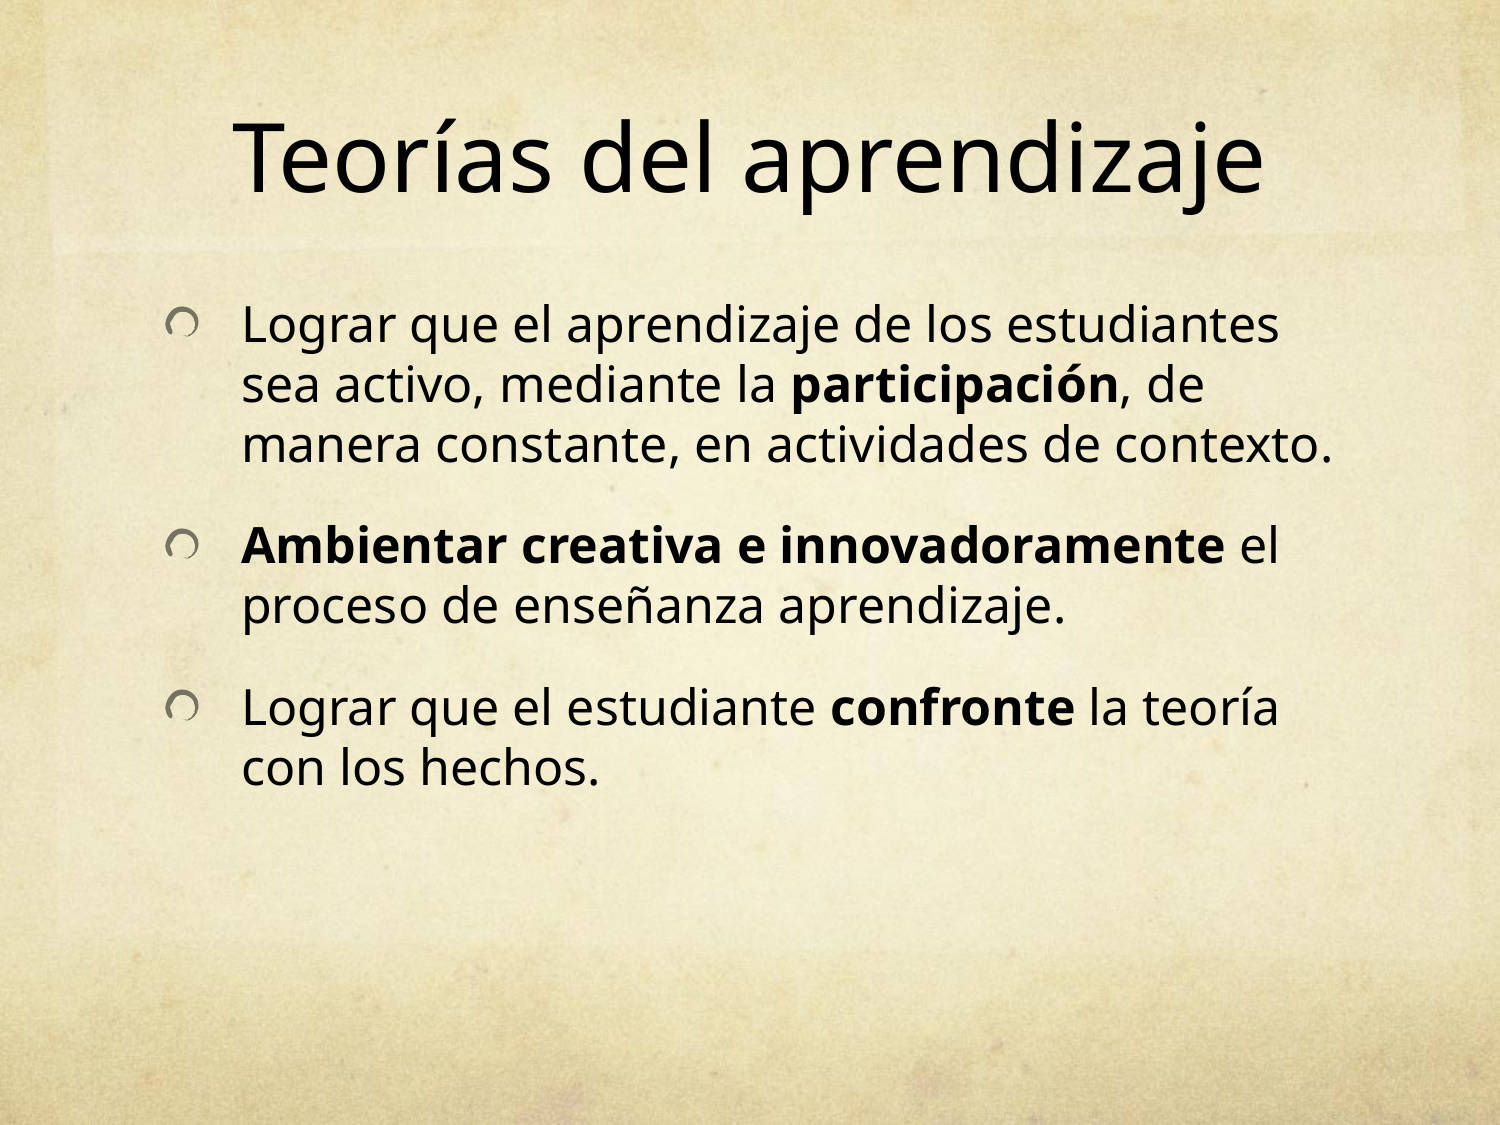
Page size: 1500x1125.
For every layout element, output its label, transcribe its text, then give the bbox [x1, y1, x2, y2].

title Teorías del aprendizaje [150, 82, 1350, 225]
list Lograr que el aprendizaje de los estudiantes sea activo, mediante la participación, de manera constante, en actividades de contexto. Ambientar creativa e innovadoramente el proceso de enseñanza aprendizaje. Lograr que el estudiante confronte la teoría con los hechos. [150, 284, 1350, 950]
picture [0, 0, 1500, 1125]
